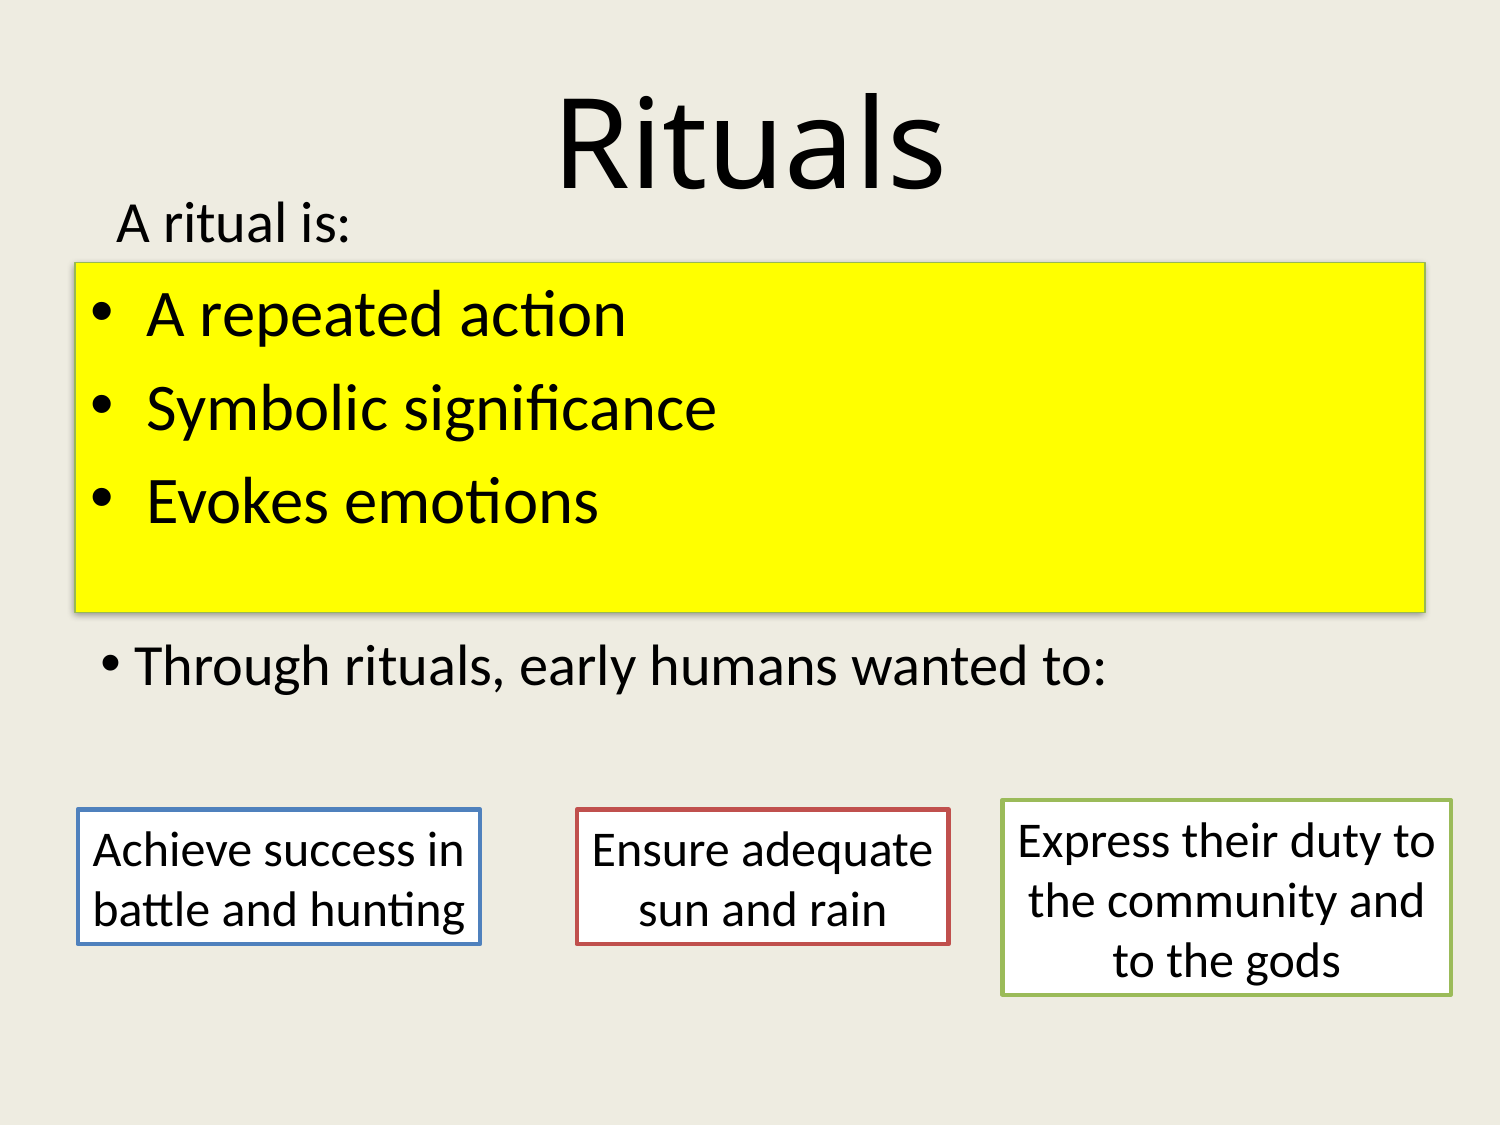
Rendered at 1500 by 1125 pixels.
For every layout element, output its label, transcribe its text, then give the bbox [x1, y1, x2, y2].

list A repeated action Symbolic significance Evokes emotions [74, 262, 1426, 613]
text_box Through rituals, early humans wanted to: [85, 619, 1124, 705]
text_box Express their duty to the community and to the gods [1000, 798, 1453, 997]
title Rituals [75, 45, 1425, 233]
text_box A ritual is: [101, 176, 368, 262]
text_box Achieve success in battle and hunting [76, 807, 482, 946]
text_box Ensure adequate sun and rain [575, 807, 951, 946]
